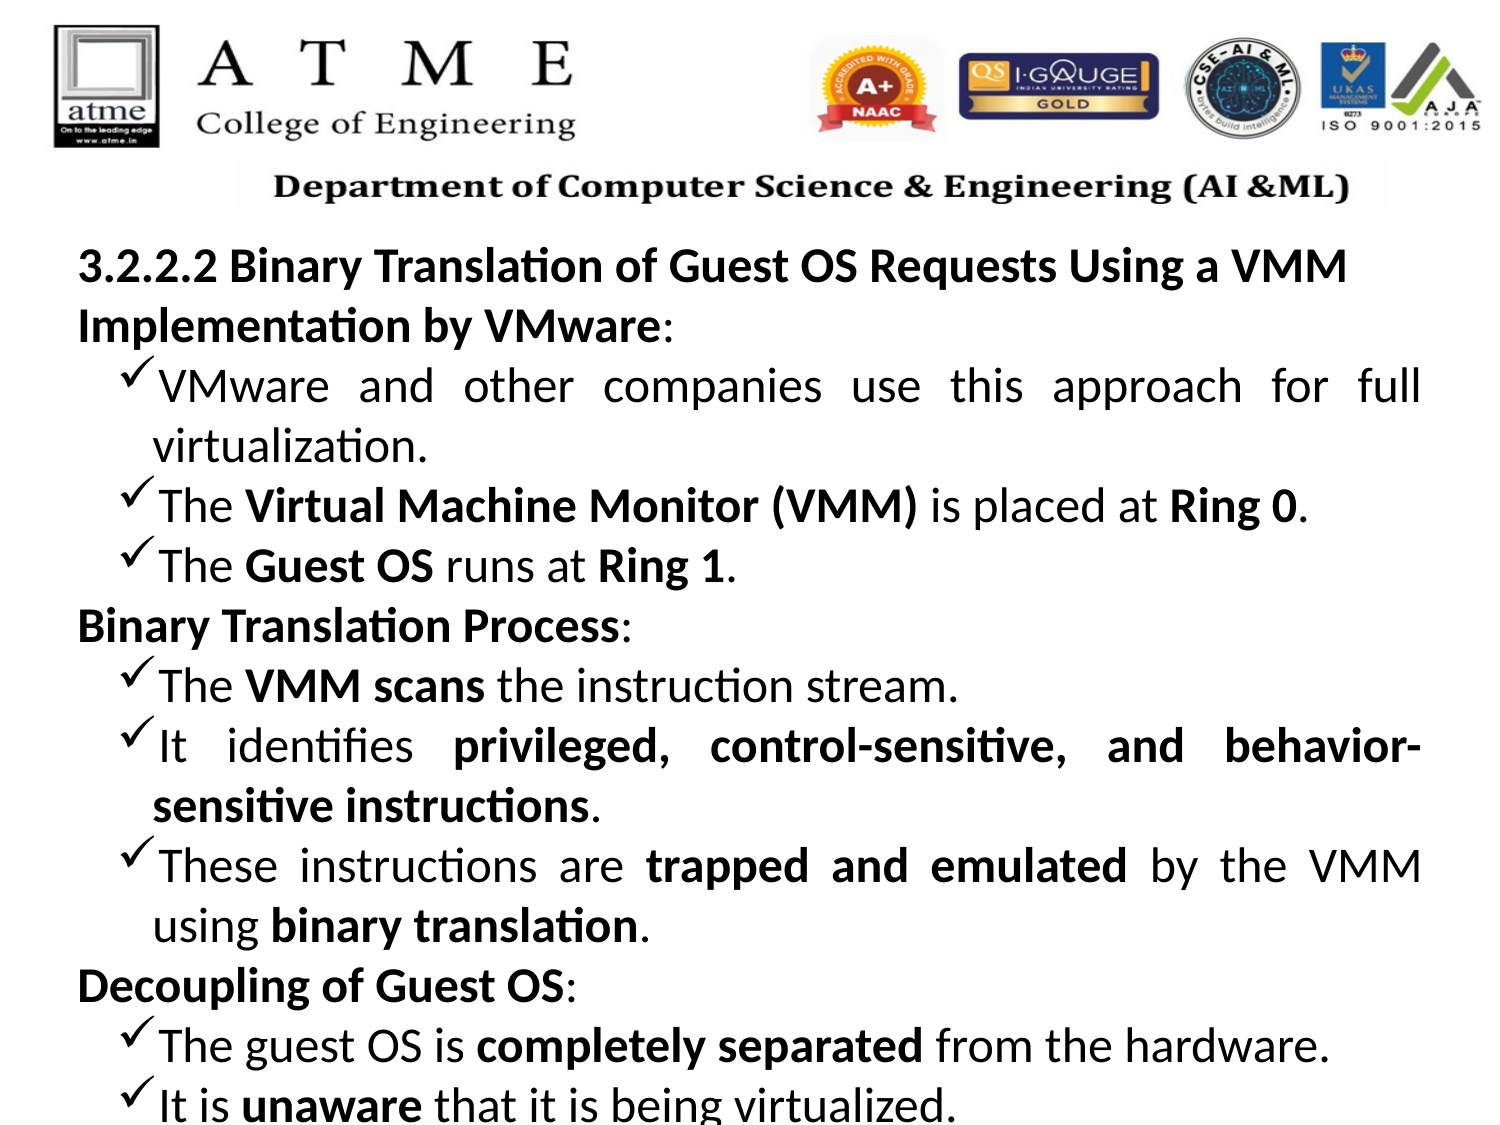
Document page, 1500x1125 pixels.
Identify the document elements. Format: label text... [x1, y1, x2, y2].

picture [24, 0, 1500, 226]
text_box 3.2.2.2 Binary Translation of Guest OS Requests Using a VMM Implementation by VMware: VMware and other companies use this approach for full virtualization. The Virtual Machine Monitor (VMM) is placed at Ring 0. The Guest OS runs at Ring 1. Binary Translation Process: The VMM scans the instruction stream. It identifies privileged, control-sensitive, and behavior-sensitive instructions. These instructions are trapped and emulated by the VMM using binary translation. Decoupling of Guest OS: The guest OS is completely separated from the hardware. It is unaware that it is being virtualized. [62, 234, 1438, 1125]
